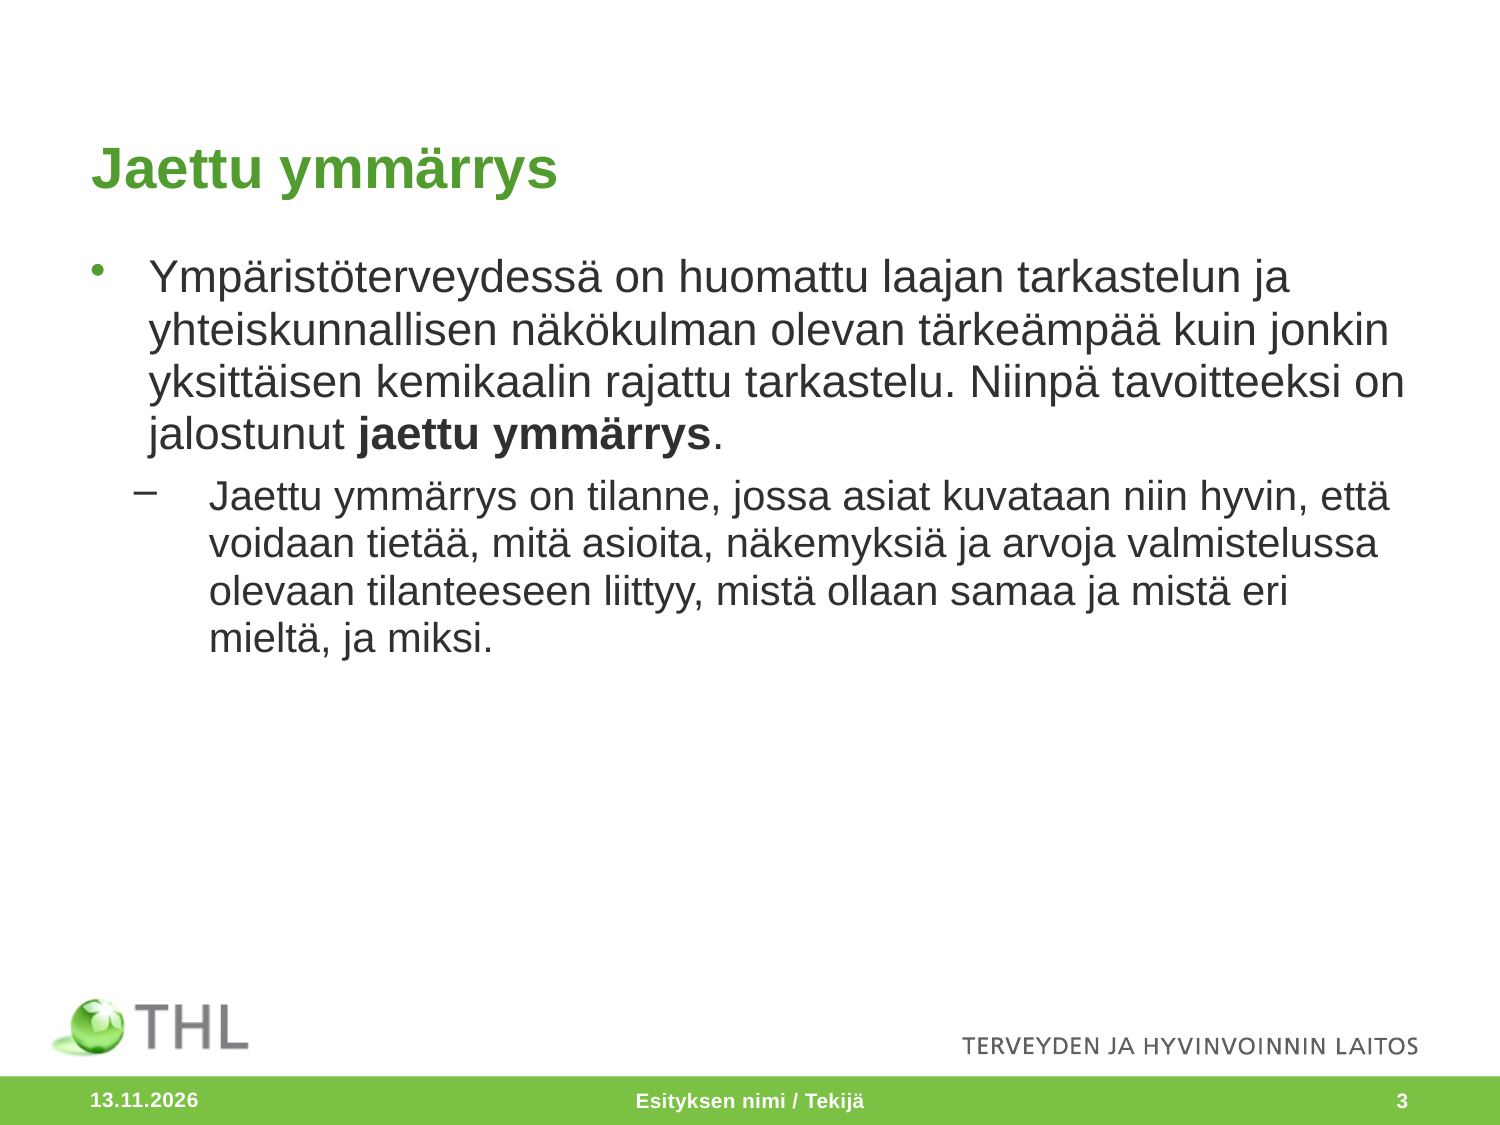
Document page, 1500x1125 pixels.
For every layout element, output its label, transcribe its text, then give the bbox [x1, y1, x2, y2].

footer Esityksen nimi / Tekijä [253, 1082, 1245, 1118]
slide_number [74, 1080, 255, 1118]
picture [24, 983, 275, 1067]
title Jaettu ymmärrys [76, 42, 1424, 209]
slide_number 3 [1245, 1082, 1424, 1118]
list Ympäristöterveydessä on huomattu laajan tarkastelun ja yhteiskunnallisen näkökulman olevan tärkeämpää kuin jonkin yksittäisen kemikaalin rajattu tarkastelu. Niinpä tavoitteeksi on jalostunut jaettu ymmärrys. Jaettu ymmärrys on tilanne, jossa asiat kuvataan niin hyvin, että voidaan tietää, mitä asioita, näkemyksiä ja arvoja valmistelussa olevaan tilanteeseen liittyy, mistä ollaan samaa ja mistä eri mieltä, ja miksi. [74, 243, 1424, 965]
